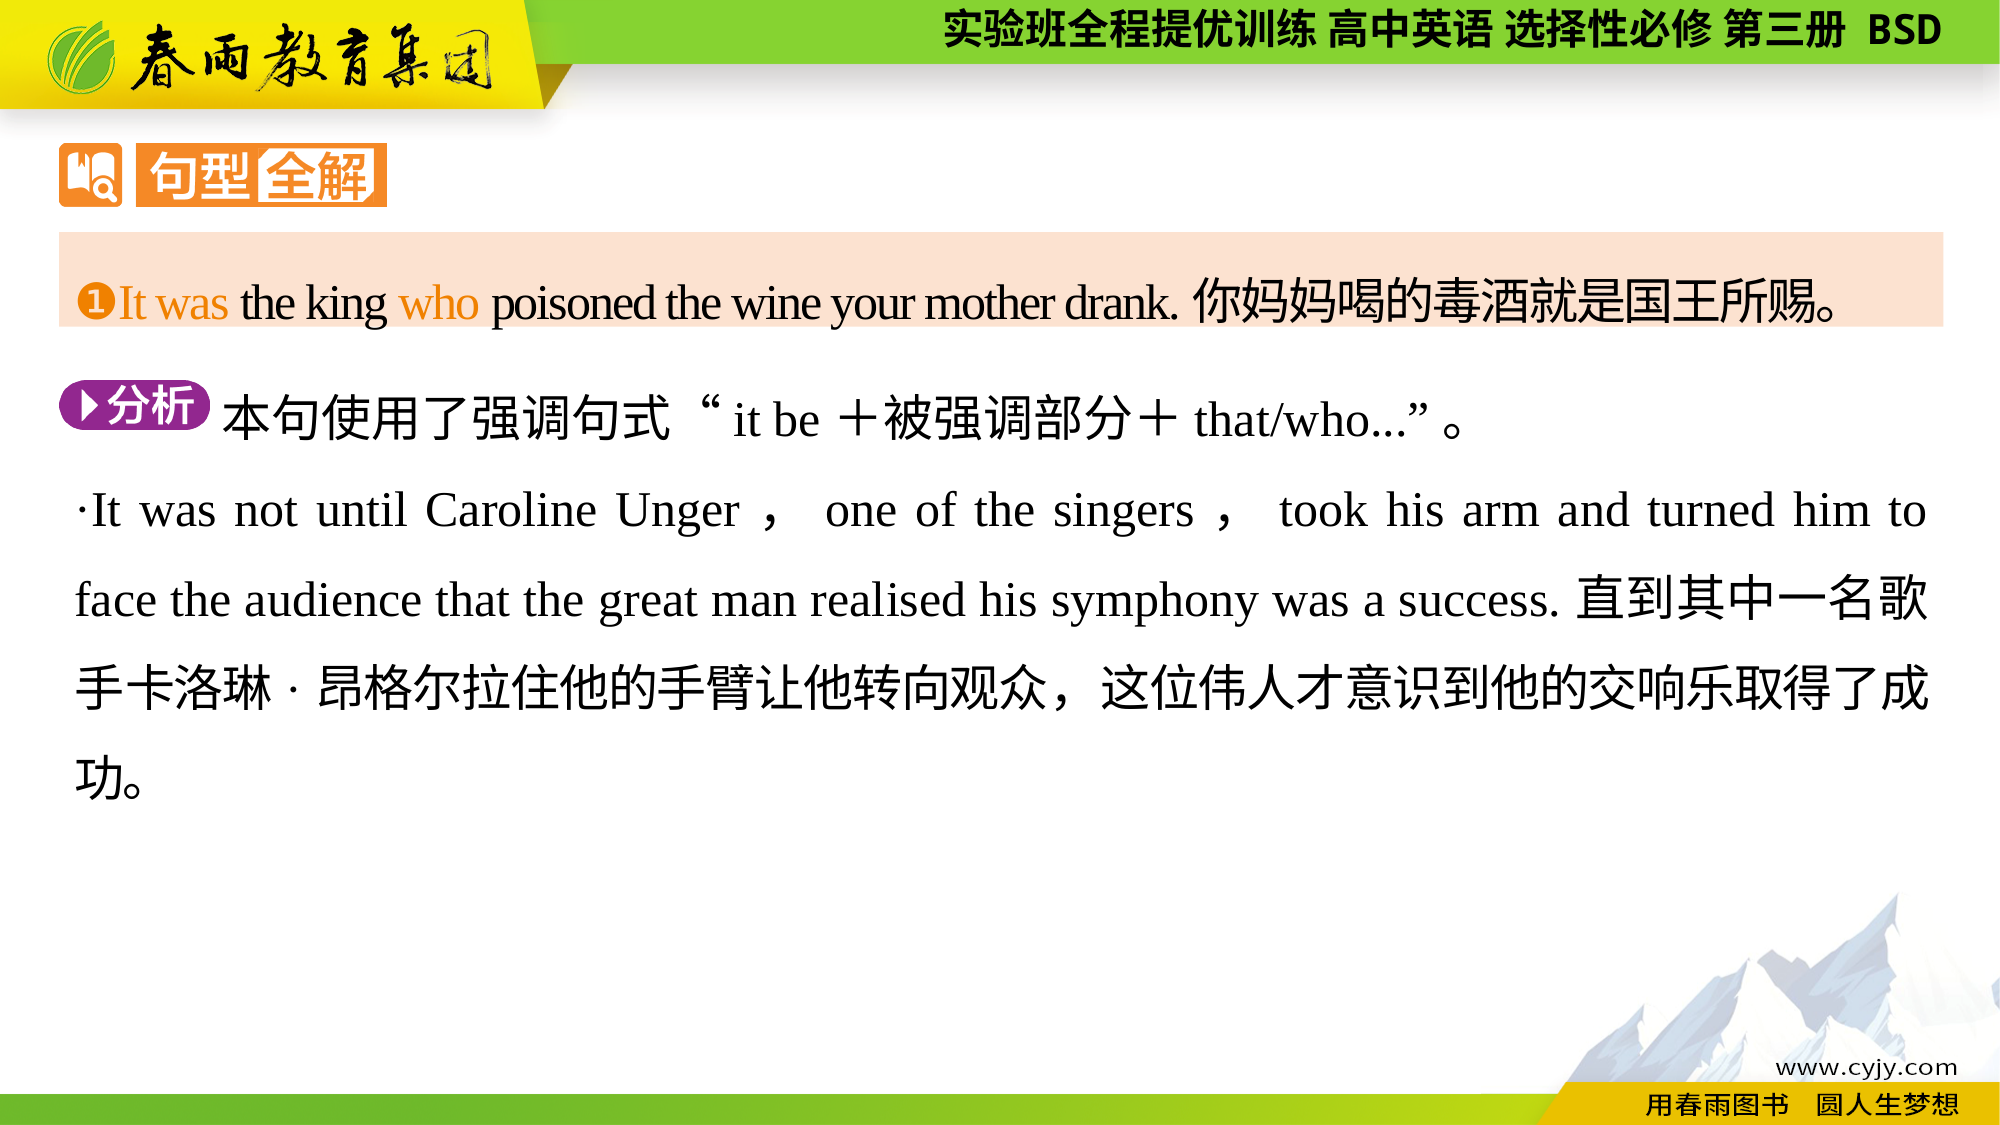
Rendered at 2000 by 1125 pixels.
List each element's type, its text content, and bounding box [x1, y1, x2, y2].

list ❶It was the king who poisoned the wine your mother drank.你妈妈喝的毒酒就是国王所赐。 [59, 232, 1944, 327]
picture [0, 0, 2000, 1125]
text_box 本句使用了强调句式“it be＋被强调部分＋that/who...”。 ·It was not until Caroline Unger，one of the singers，took his arm and turned him to face the audience that the great man realised his symphony was a success.直到其中一名歌手卡洛琳·昂格尔拉住他的手臂让他转向观众，这位伟人才意识到他的交响乐取得了成功。 [59, 348, 1944, 814]
